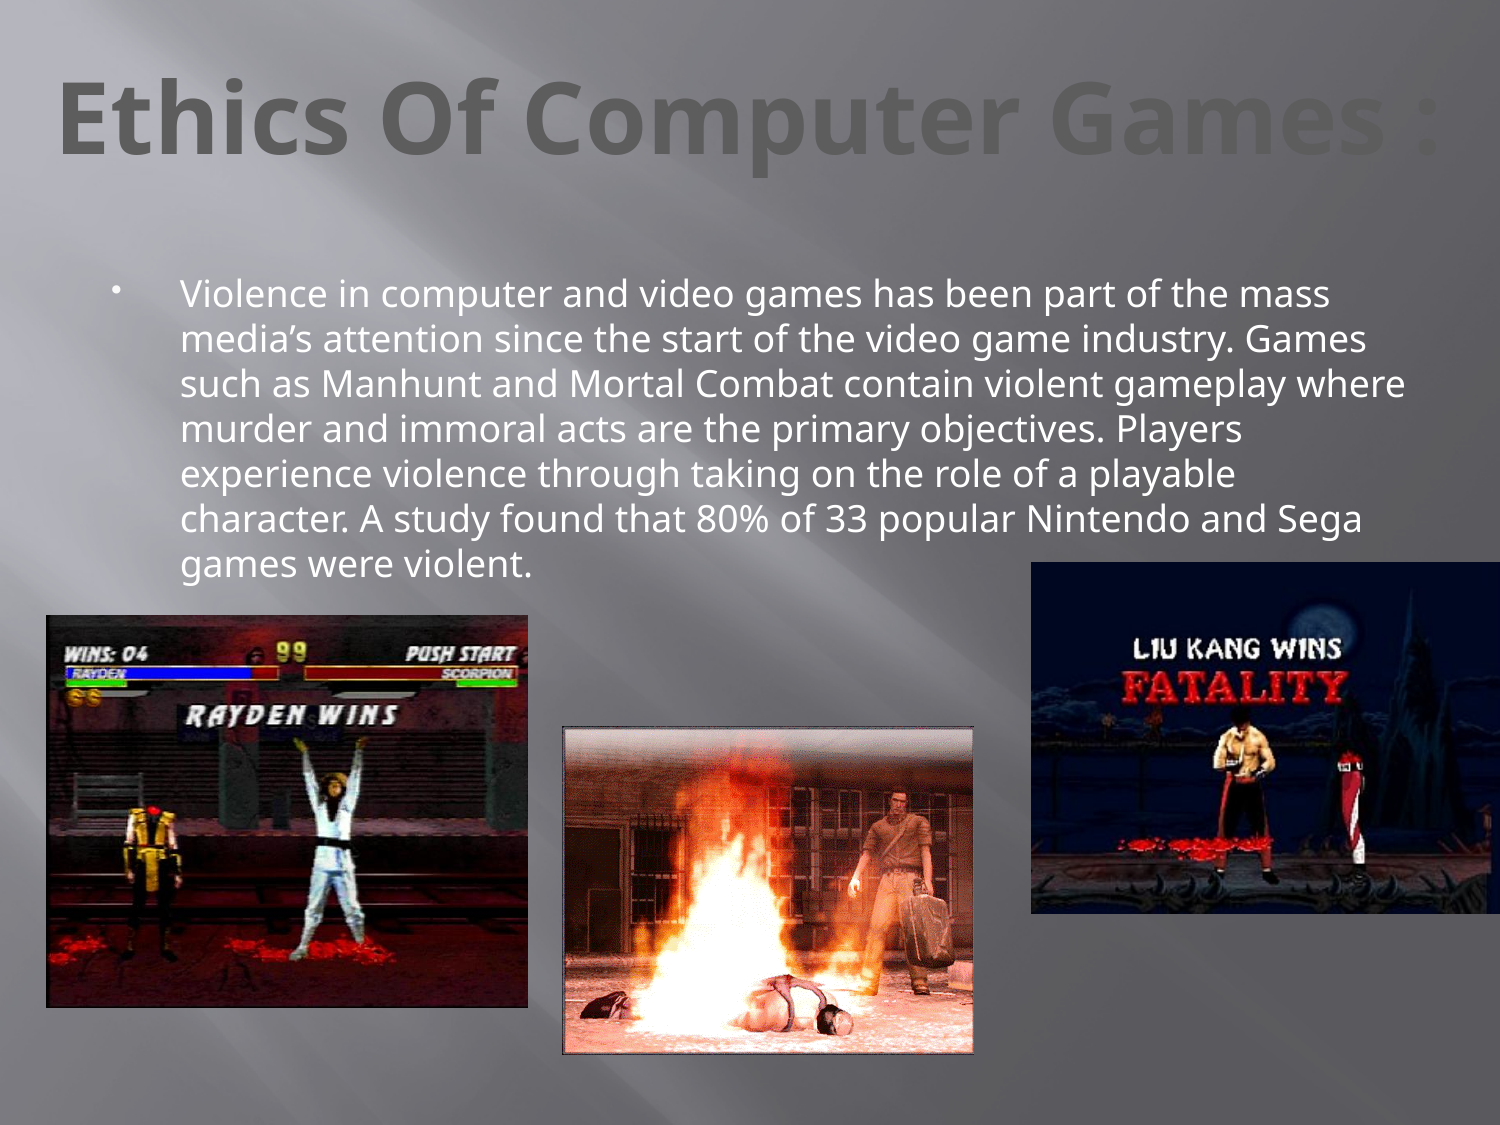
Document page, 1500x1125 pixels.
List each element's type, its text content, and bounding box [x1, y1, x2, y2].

picture [46, 615, 528, 1008]
picture [1030, 562, 1500, 915]
picture [562, 725, 974, 1055]
text_box Ethics Of Computer Games : [11, 46, 1487, 182]
list Violence in computer and video games has been part of the mass media’s attention since the start of the video game industry. Games such as Manhunt and Mortal Combat contain violent gameplay where murder and immoral acts are the primary objectives. Players experience violence through taking on the role of a playable character. A study found that 80% of 33 popular Nintendo and Sega games were violent. [75, 262, 1425, 1035]
